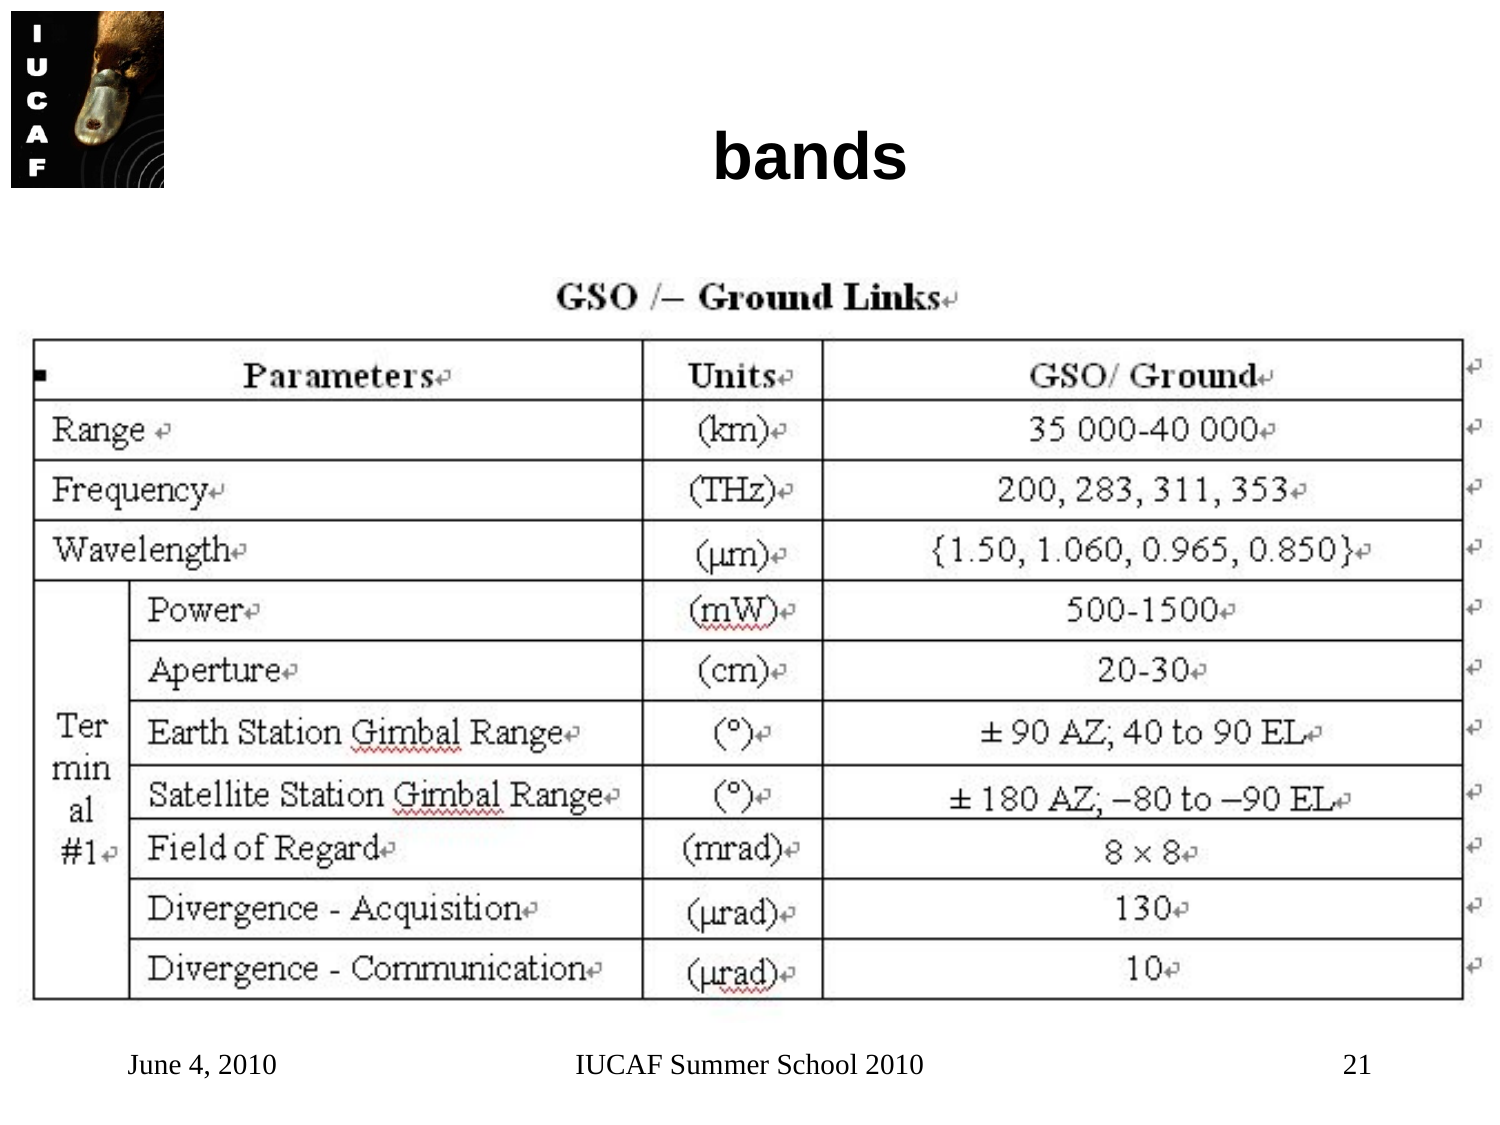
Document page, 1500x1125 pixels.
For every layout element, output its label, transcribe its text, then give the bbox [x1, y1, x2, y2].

picture [11, 11, 164, 188]
title bands [174, 59, 1448, 248]
footer IUCAF Summer School 2010 [512, 1032, 988, 1101]
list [0, 277, 1500, 1023]
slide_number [112, 1032, 426, 1101]
slide_number 21 [1074, 1032, 1388, 1101]
